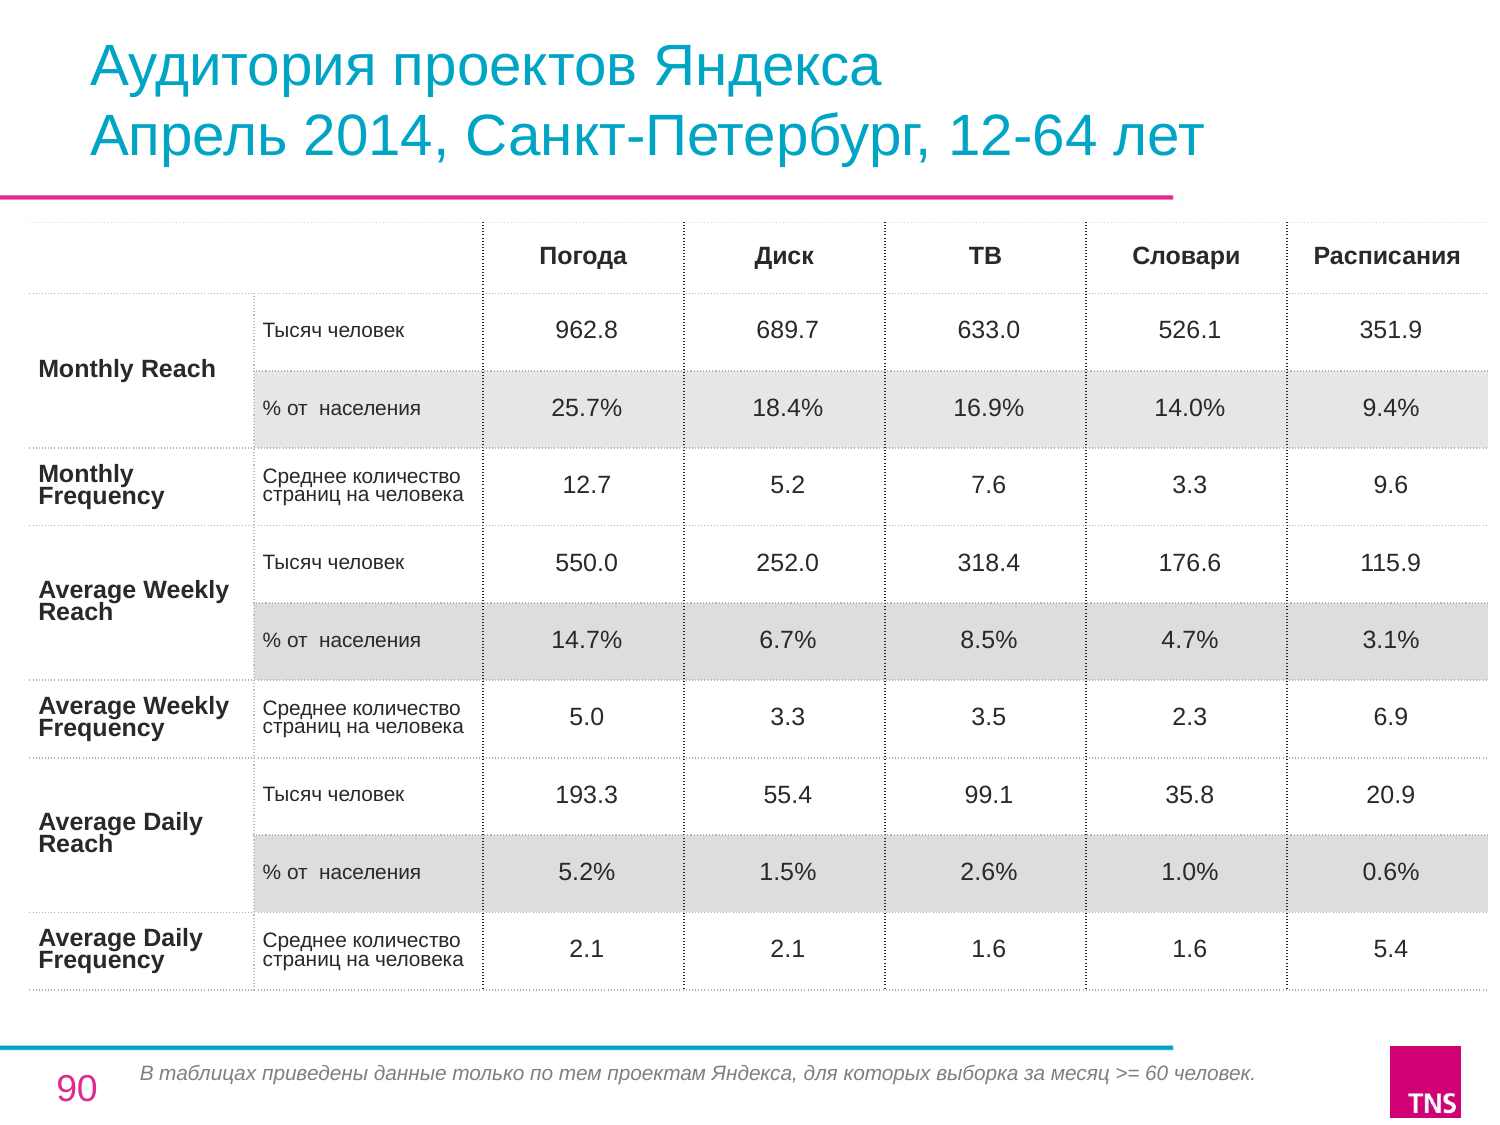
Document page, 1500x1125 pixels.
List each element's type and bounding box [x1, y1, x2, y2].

picture [0, 0, 1500, 1125]
table_header [29, 223, 1488, 294]
text_box [124, 1052, 1463, 1092]
title [74, 8, 1476, 187]
slide_number [40, 1055, 392, 1125]
table_cell [29, 294, 1488, 990]
